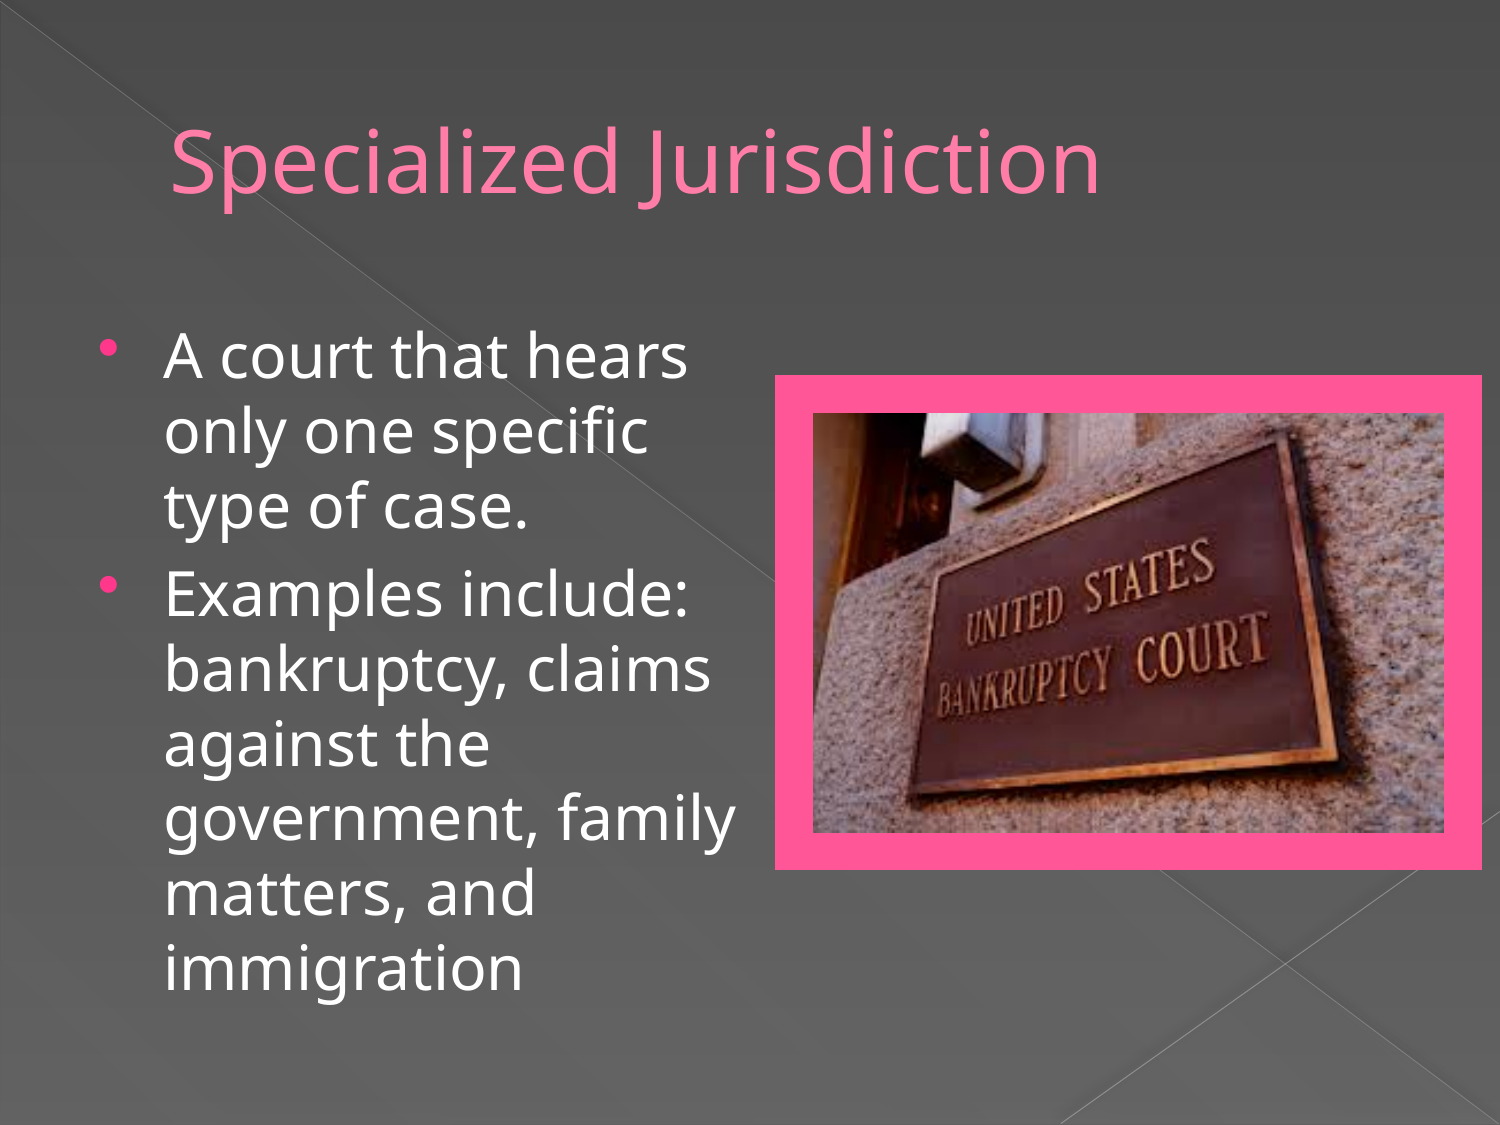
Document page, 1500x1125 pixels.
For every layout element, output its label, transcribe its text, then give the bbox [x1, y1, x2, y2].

title Specialized Jurisdiction [75, 43, 1425, 274]
picture [812, 412, 1445, 834]
list A court that hears only one specific type of case. Examples include: bankruptcy, claims against the government, family matters, and immigration [75, 308, 775, 1059]
